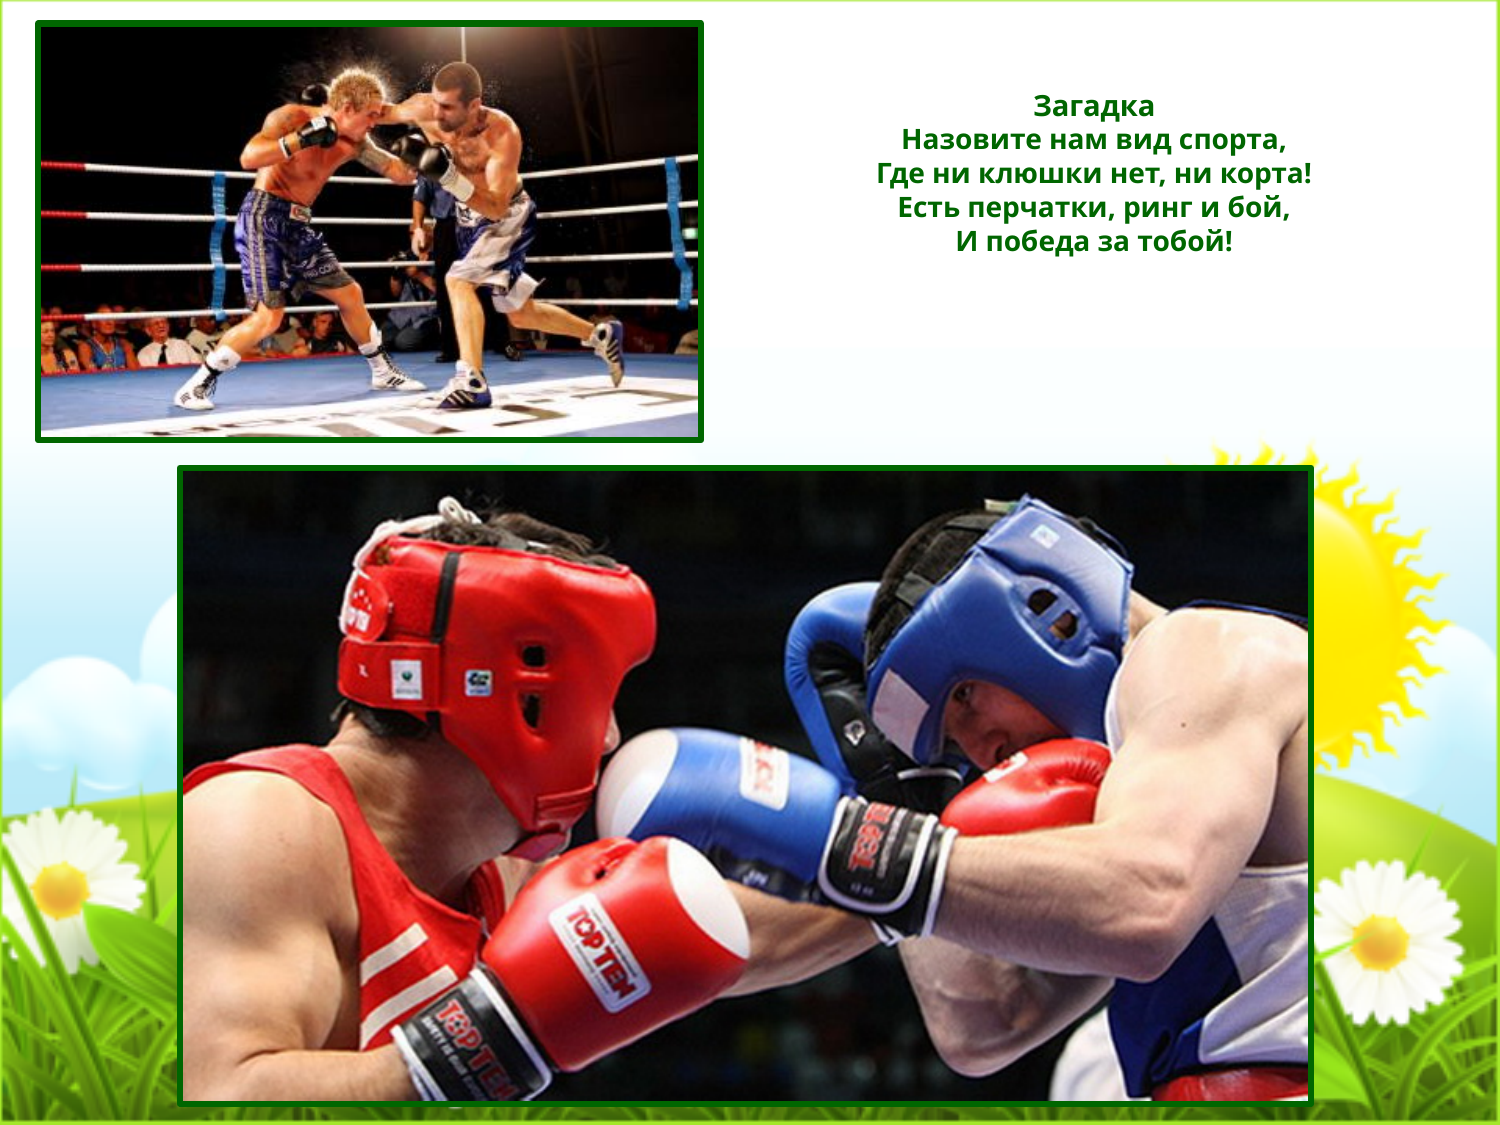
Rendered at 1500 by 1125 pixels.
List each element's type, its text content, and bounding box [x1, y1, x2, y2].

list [41, 26, 699, 438]
picture [0, 0, 1500, 1125]
title Загадка Назовите нам вид спорта, Где ни клюшки нет, ни корта! Есть перчатки, ринг и бой, И победа за тобой! [704, 78, 1500, 266]
